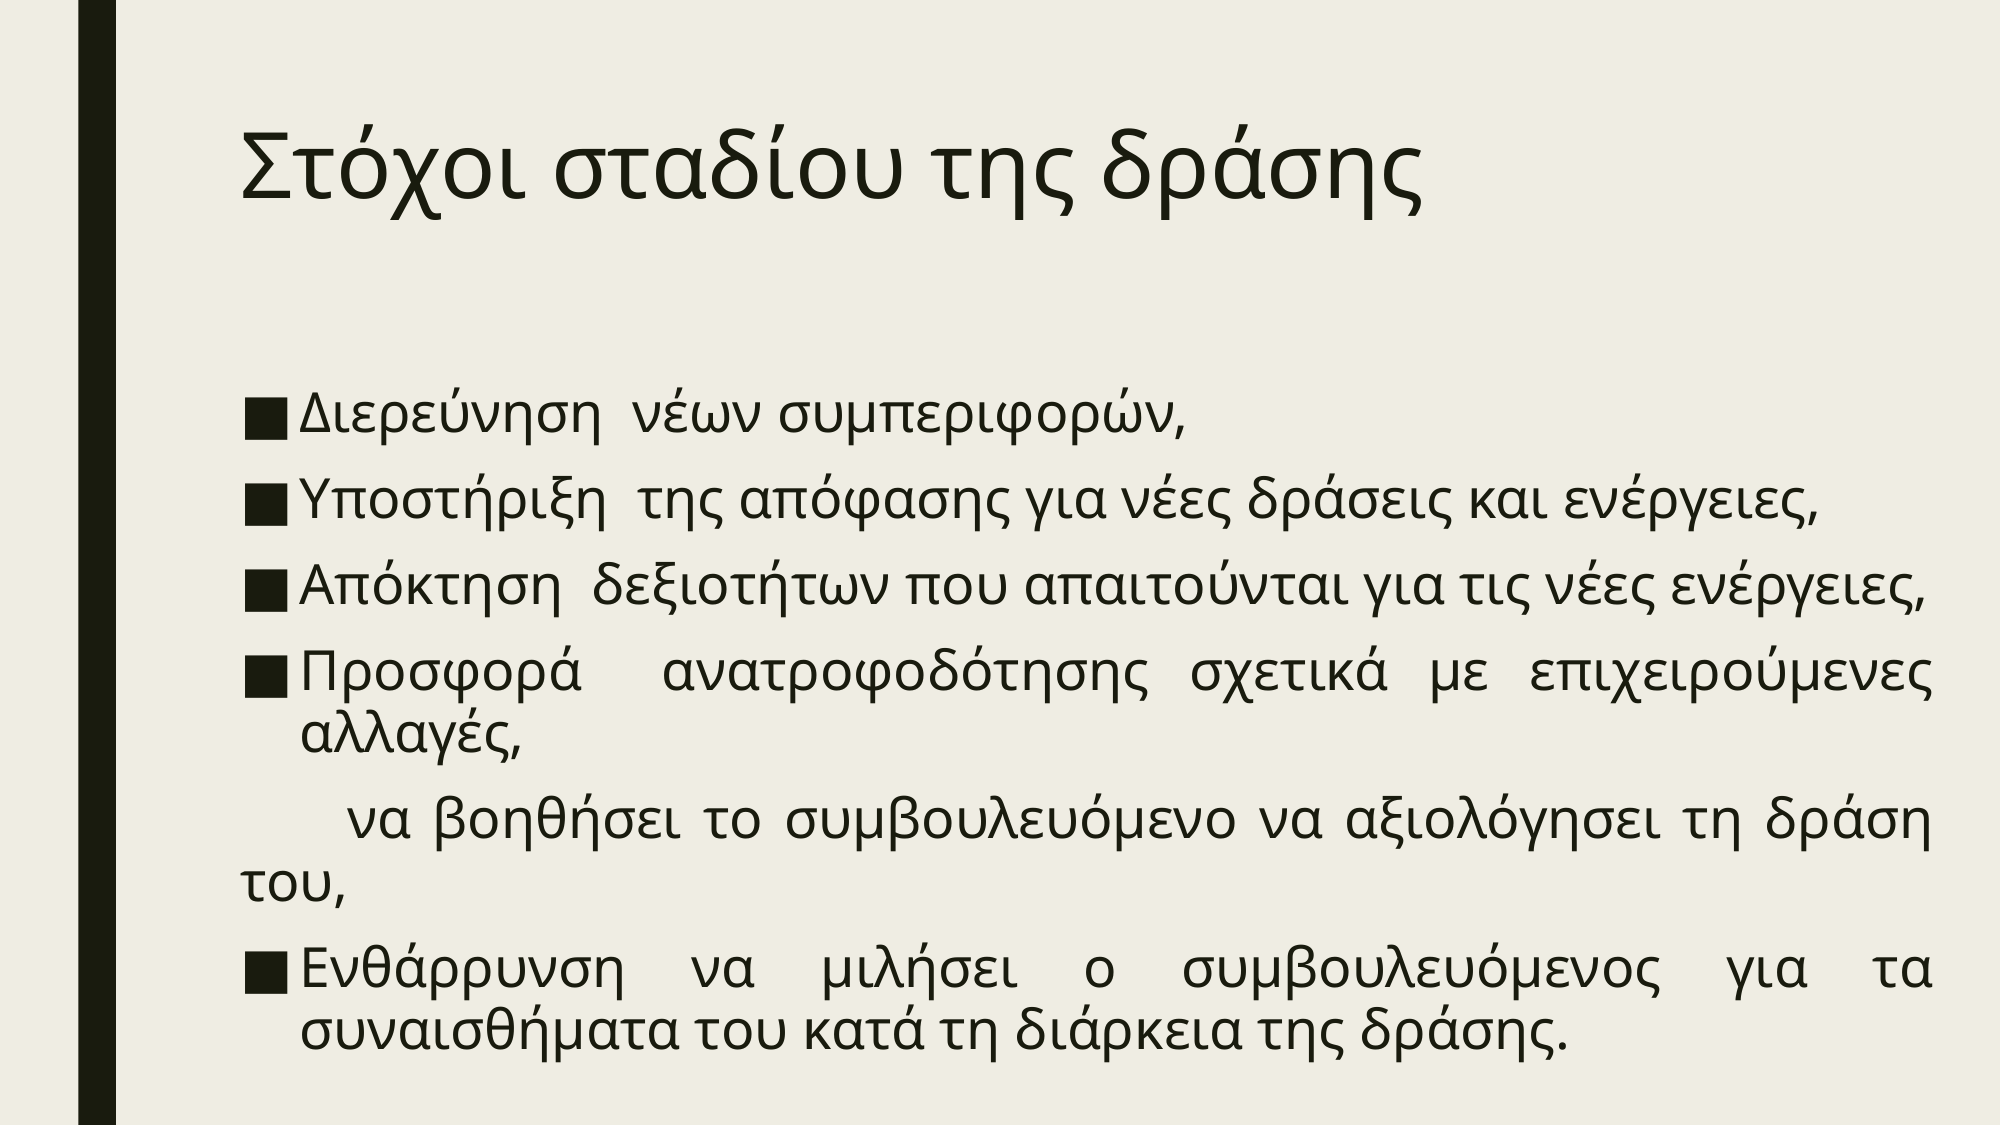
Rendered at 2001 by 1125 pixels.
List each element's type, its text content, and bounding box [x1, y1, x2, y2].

title Στόχοι σταδίου της δράσης [225, 112, 1800, 357]
list Διερεύνηση νέων συμπεριφορών, Υποστήριξη της απόφασης για νέες δράσεις και ενέργειες, Απόκτηση δεξιοτήτων που απαιτούνται για τις νέες ενέργειες, Προσφορά ανατροφοδότησης σχετικά με επιχειρούμενες αλλαγές, να βοηθήσει το συμβουλευόμενο να αξιολόγησει τη δράση του, Ενθάρρυνση να μιλήσει ο συμβουλευόμενος για τα συναισθήματα του κατά τη διάρκεια της δράσης. [225, 375, 1950, 1125]
